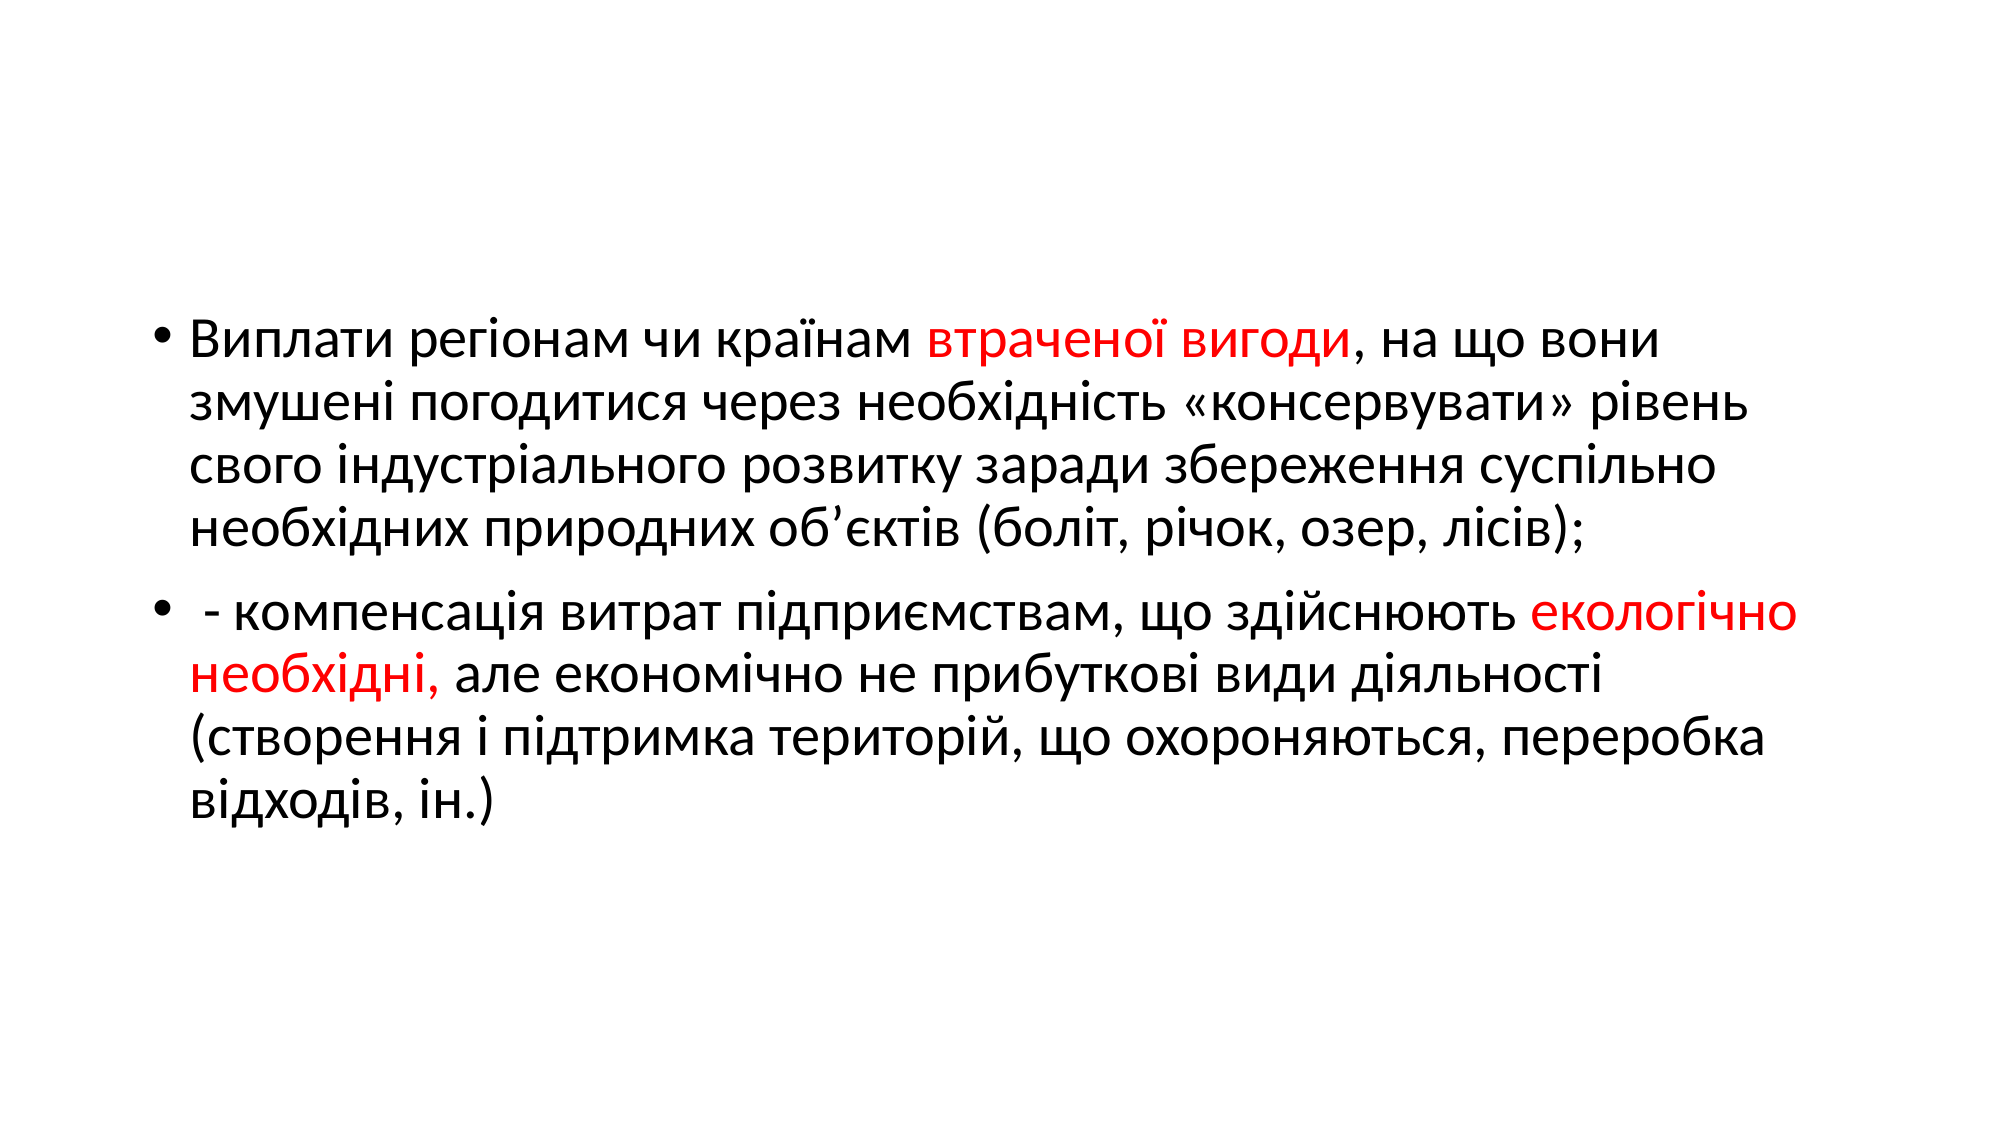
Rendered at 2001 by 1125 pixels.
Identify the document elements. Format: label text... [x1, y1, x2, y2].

list Виплати регіонам чи країнам втраченої вигоди, на що вони змушені погодитися через необхідність «консервувати» рівень свого індустріального розвитку заради збереження суспільно необхідних природних об’єктів (боліт, річок, озер, лісів); - компенсація витрат підприємствам, що здійснюють екологічно необхідні, але економічно не прибуткові види діяльності (створення і підтримка територій, що охороняються, переробка відходів, ін.) [137, 299, 1863, 1014]
